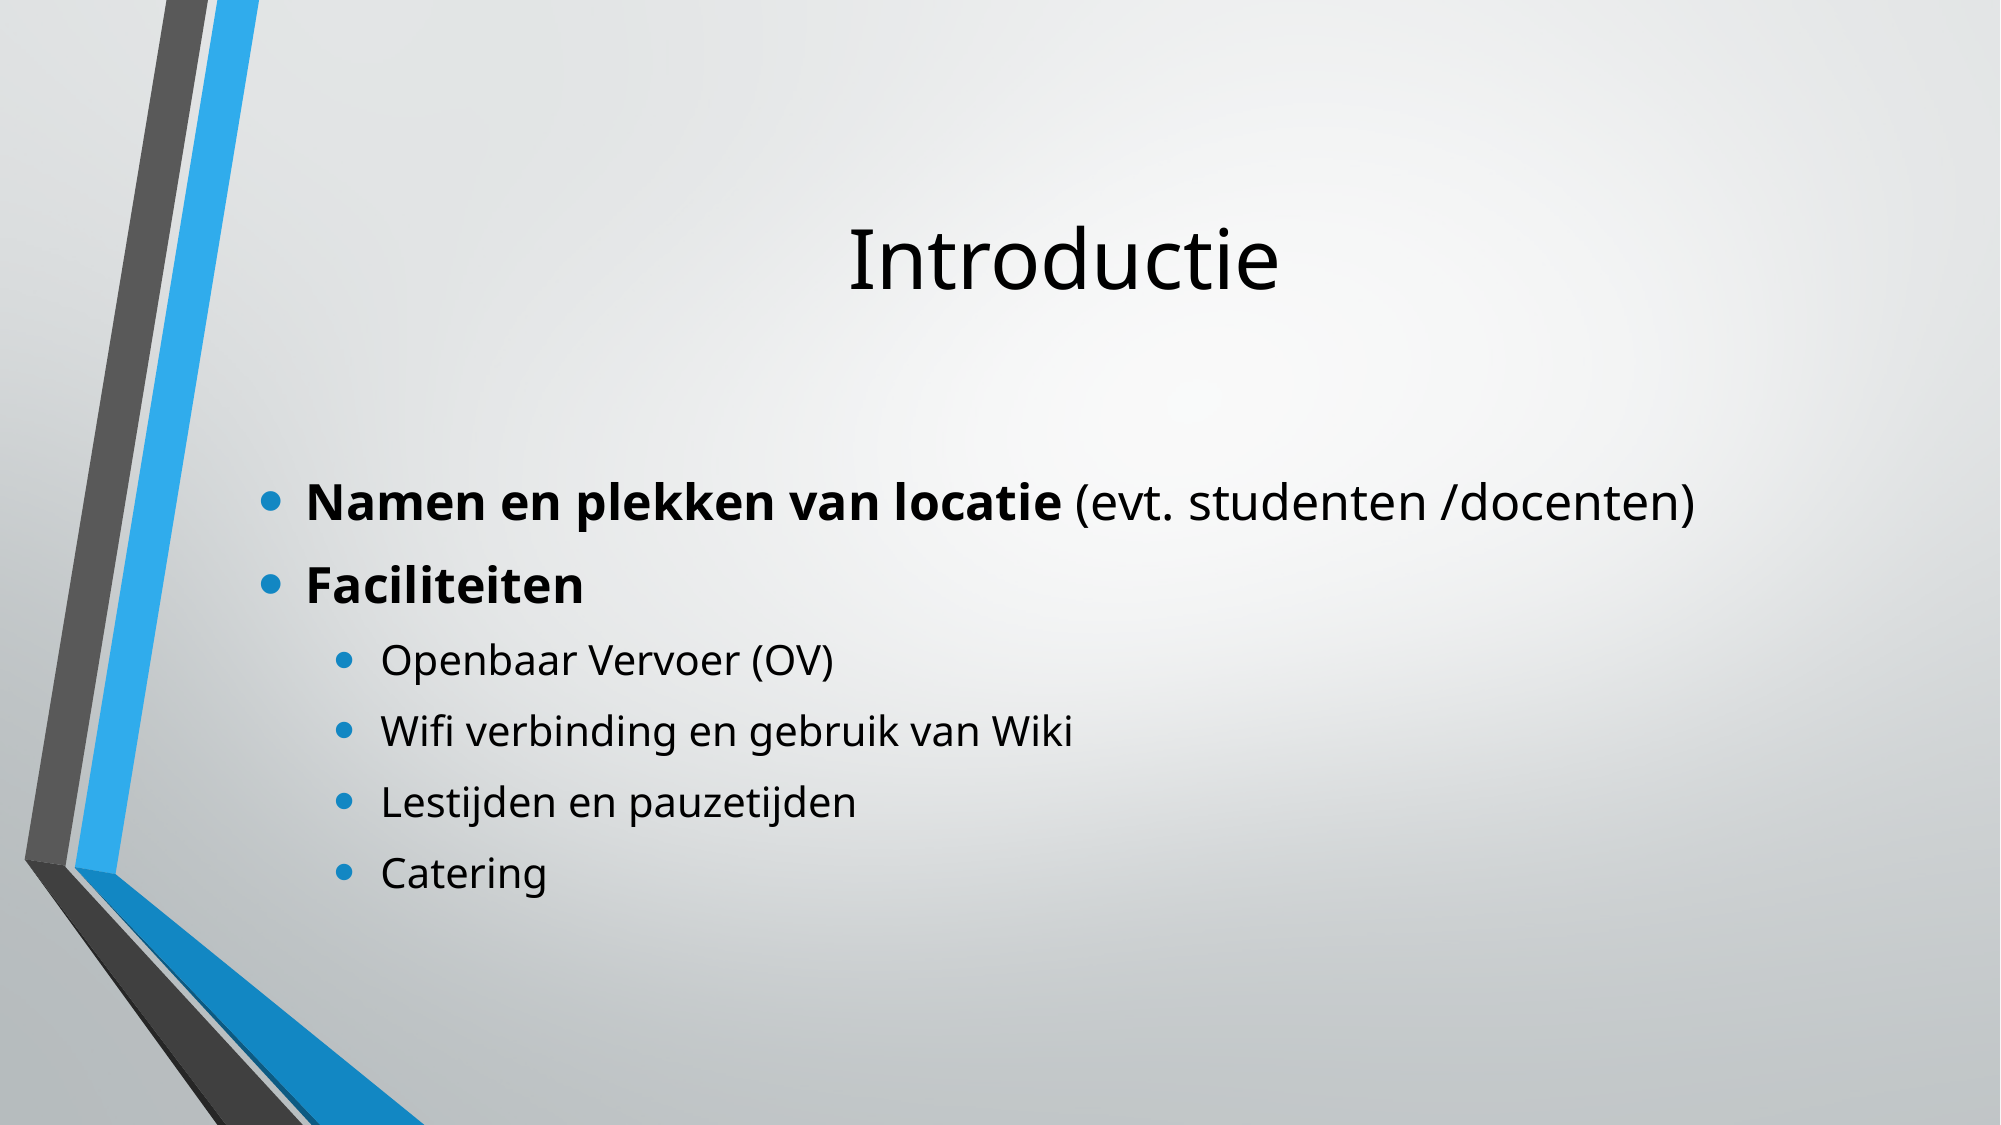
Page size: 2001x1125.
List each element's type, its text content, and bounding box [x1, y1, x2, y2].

list Namen en plekken van locatie (evt. studenten /docenten) Faciliteiten Openbaar Vervoer (OV) Wifi verbinding en gebruik van Wiki Lestijden en pauzetijden Catering [243, 380, 1907, 950]
title Introductie [243, 112, 1887, 380]
